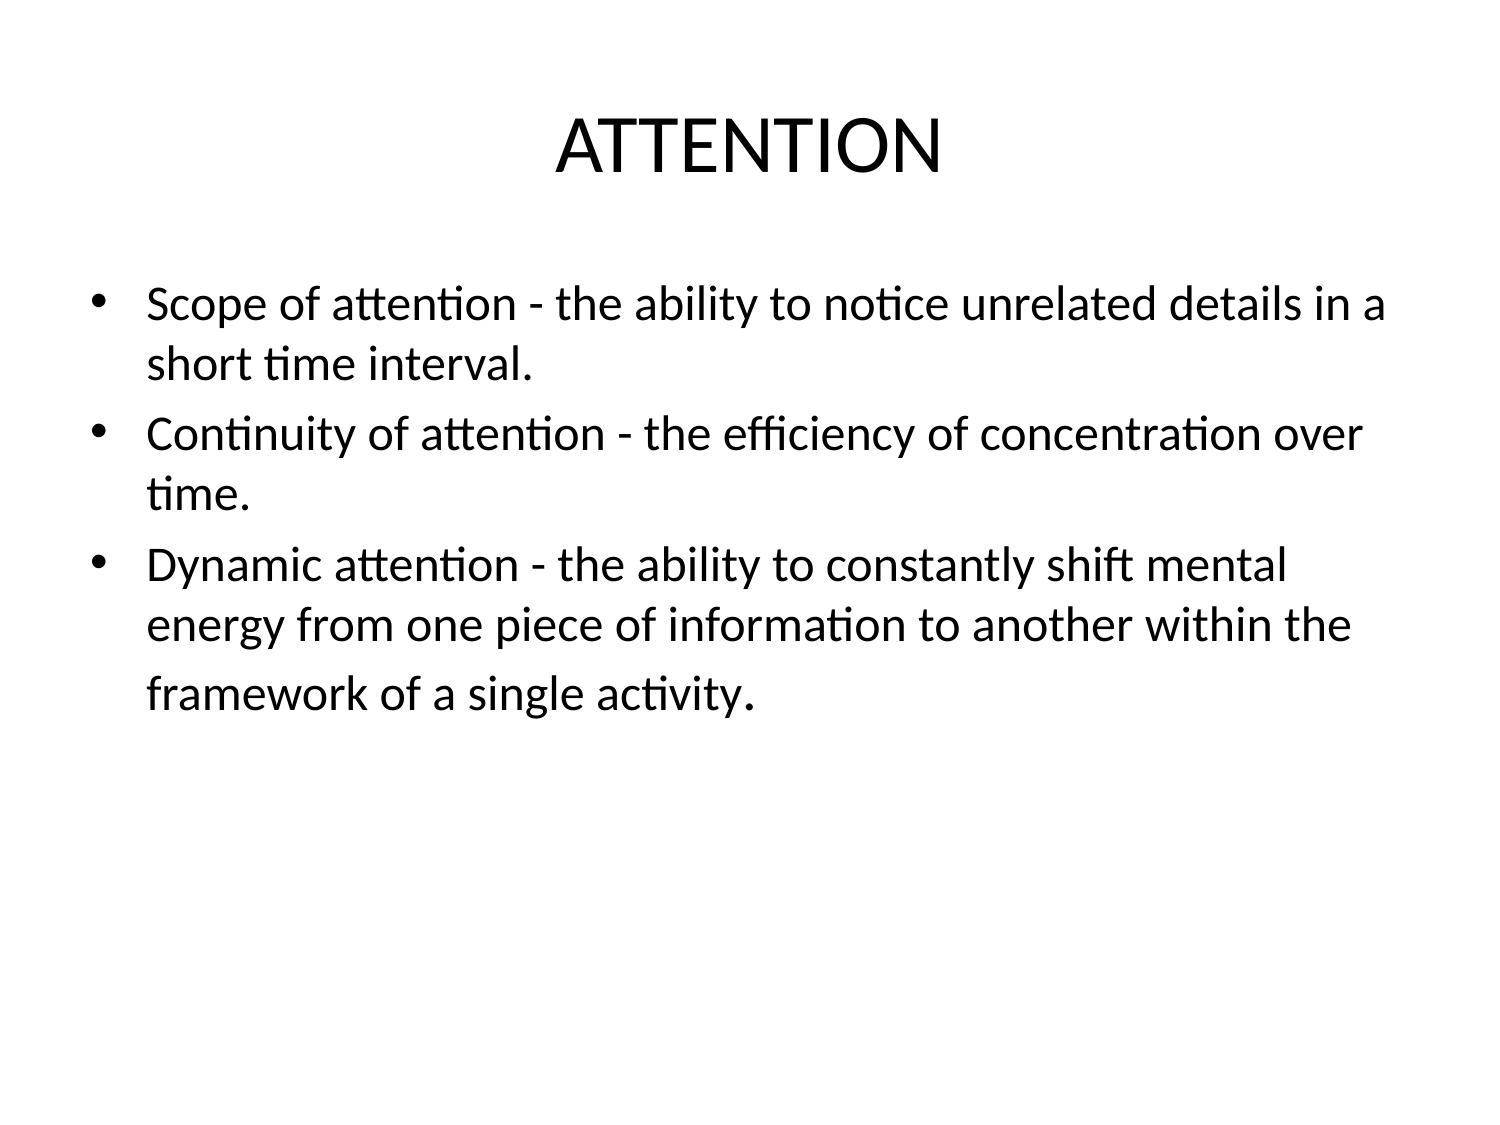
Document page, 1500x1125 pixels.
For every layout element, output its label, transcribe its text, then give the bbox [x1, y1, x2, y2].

title ATTENTION [75, 45, 1425, 233]
list Scope of attention - the ability to notice unrelated details in a short time interval. Continuity of attention - the efficiency of concentration over time. Dynamic attention - the ability to constantly shift mental energy from one piece of information to another within the framework of a single activity. [75, 262, 1425, 1005]
